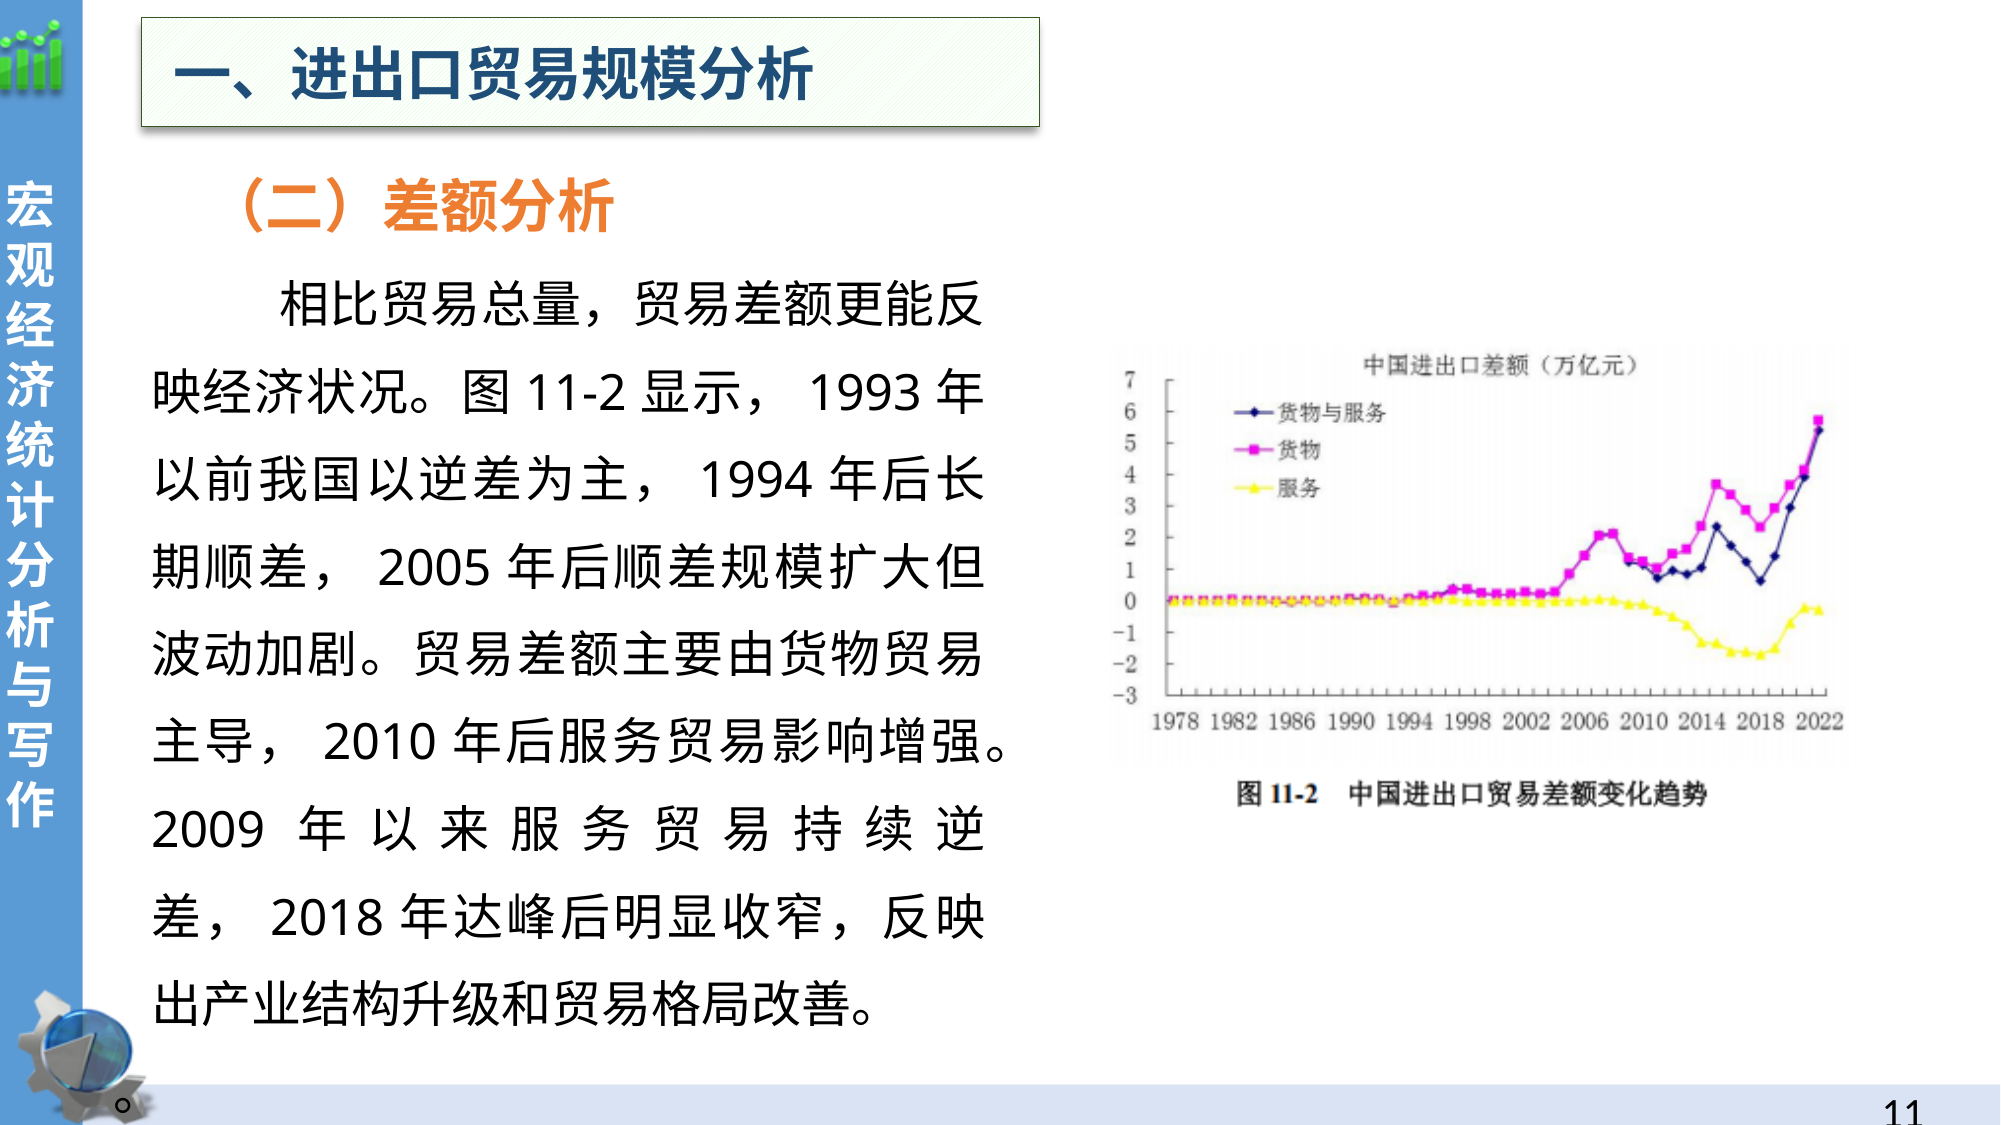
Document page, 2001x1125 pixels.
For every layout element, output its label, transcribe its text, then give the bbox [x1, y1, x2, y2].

text_box 相比贸易总量，贸易差额更能反映经济状况。图11-2显示，1993年以前我国以逆差为主，1994年后长期顺差，2005年后顺差规模扩大但波动加剧。贸易差额主要由货物贸易主导，2010年后服务贸易影响增强。2009年以来服务贸易持续逆差，2018年达峰后明显收窄，反映出产业结构升级和贸易格局改善。 。 [98, 237, 1000, 1125]
slide_number 10 [1786, 1085, 1940, 1125]
list [1000, 215, 1968, 393]
text_box （二）差额分析 [84, 126, 1432, 247]
picture [0, 0, 2001, 1125]
text_box 一、进出口贸易规模分析 [141, 17, 1040, 126]
